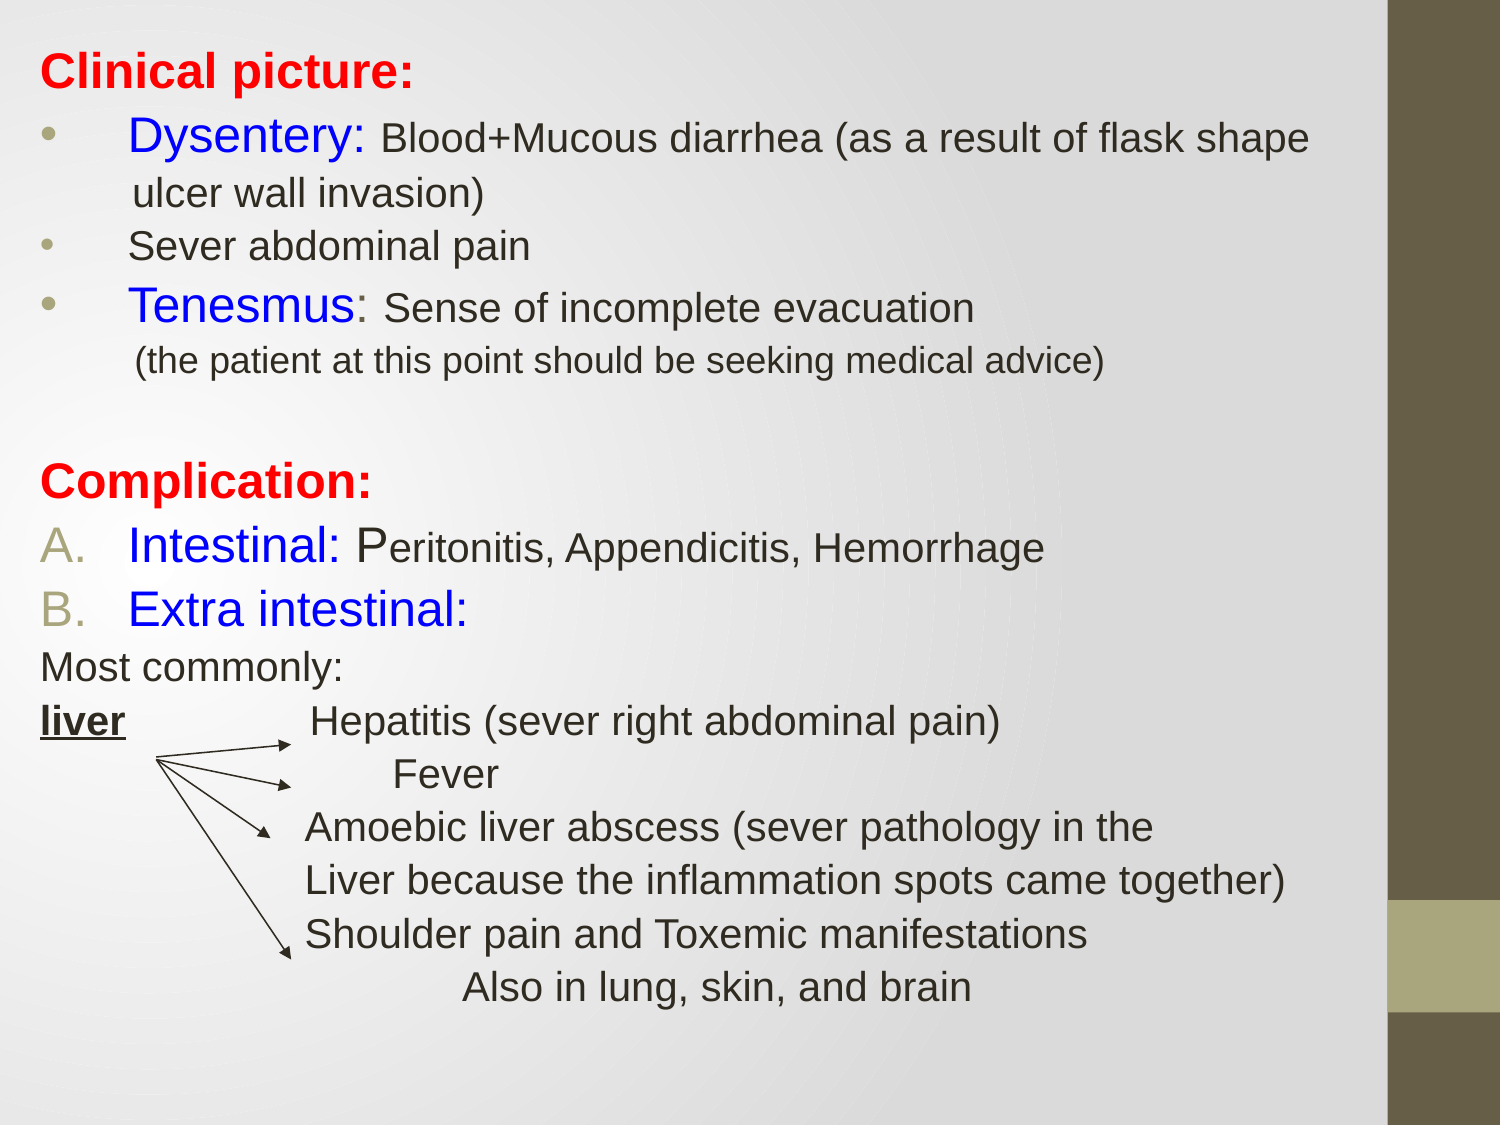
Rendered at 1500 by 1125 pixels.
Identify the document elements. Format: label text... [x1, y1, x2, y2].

list Clinical picture: Dysentery: Blood+Mucous diarrhea (as a result of flask shape ulcer wall invasion) Sever abdominal pain Tenesmus: Sense of incomplete evacuation (the patient at this point should be seeking medical advice) Complication: Intestinal: Peritonitis, Appendicitis, Hemorrhage Extra intestinal: Most commonly: liver Hepatitis (sever right abdominal pain) Fever Amoebic liver abscess (sever pathology in the Liver because the inflammation spots came together) Shoulder pain and Toxemic manifestations Also in lung, skin, and brain [24, 37, 1462, 1100]
text_box [156, 759, 292, 960]
text_box [156, 739, 292, 758]
text_box [158, 759, 292, 792]
text_box [157, 759, 271, 839]
